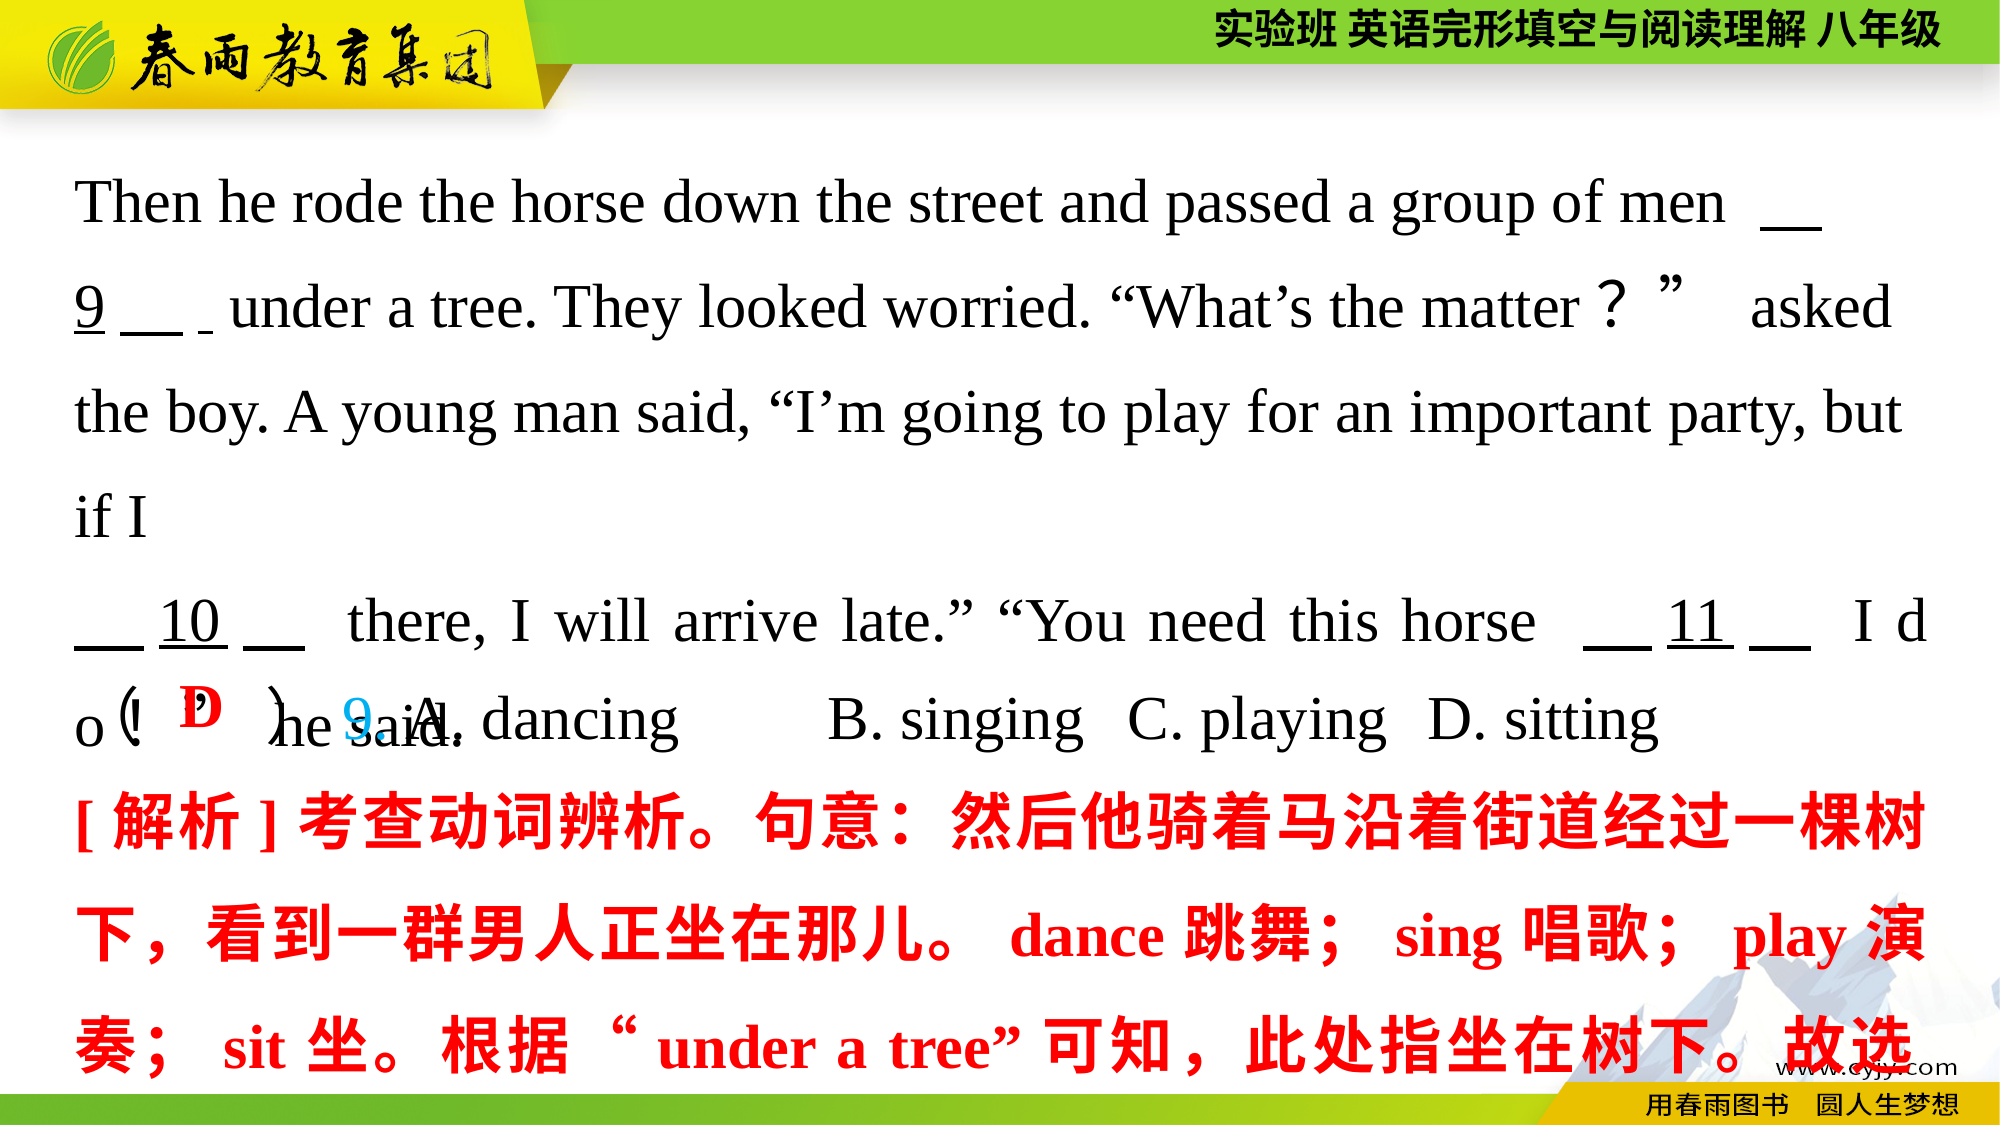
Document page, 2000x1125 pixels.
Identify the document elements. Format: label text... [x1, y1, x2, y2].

text_box D [165, 657, 241, 736]
list Then he rode the horse down the street and passed a group of men 9 . under a tree. They looked worried. “What’s the matter？” asked the boy. A young man said, “I’m going to play for an important party, but if I 10 there, I will arrive late.” “You need this horse 11 I do！” he said. [59, 122, 1944, 668]
text_box （ ）9. A. dancing B. singing C. playing D. sitting [62, 632, 1947, 760]
text_box [解析]考查动词辨析。句意：然后他骑着马沿着街道经过一棵树下，看到一群男人正坐在那儿。dance跳舞；sing唱歌；play演奏；sit坐。根据“under a tree”可知，此处指坐在树下。故选D。 [59, 736, 1944, 1125]
picture [0, 0, 2000, 1125]
